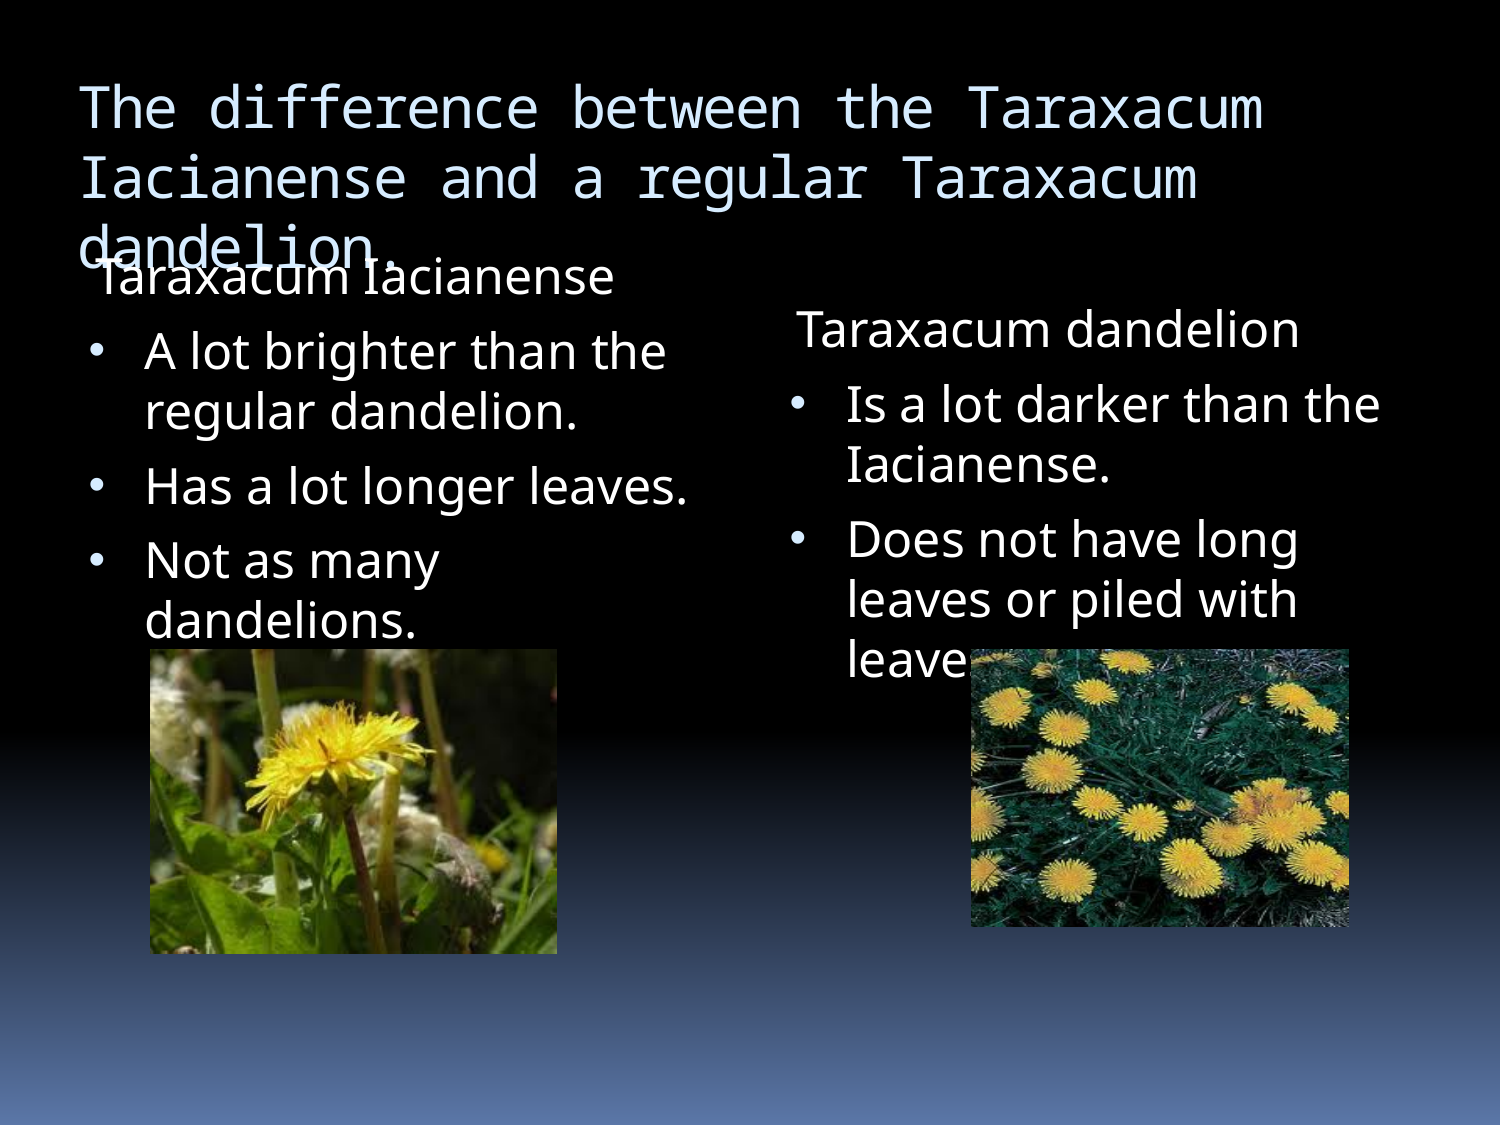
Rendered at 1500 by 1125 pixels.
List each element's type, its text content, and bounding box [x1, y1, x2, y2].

picture [149, 649, 557, 954]
title The difference between the Taraxacum Iacianense and a regular Taraxacum dandelion. [62, 62, 1413, 250]
list Taraxacum dandelion Is a lot darker than the Iacianense. Does not have long leaves or piled with leaves. [763, 290, 1427, 1033]
list Taraxacum Iacianense A lot brighter than the regular dandelion. Has a lot longer leaves. Not as many dandelions. [62, 237, 725, 980]
picture [971, 649, 1349, 927]
